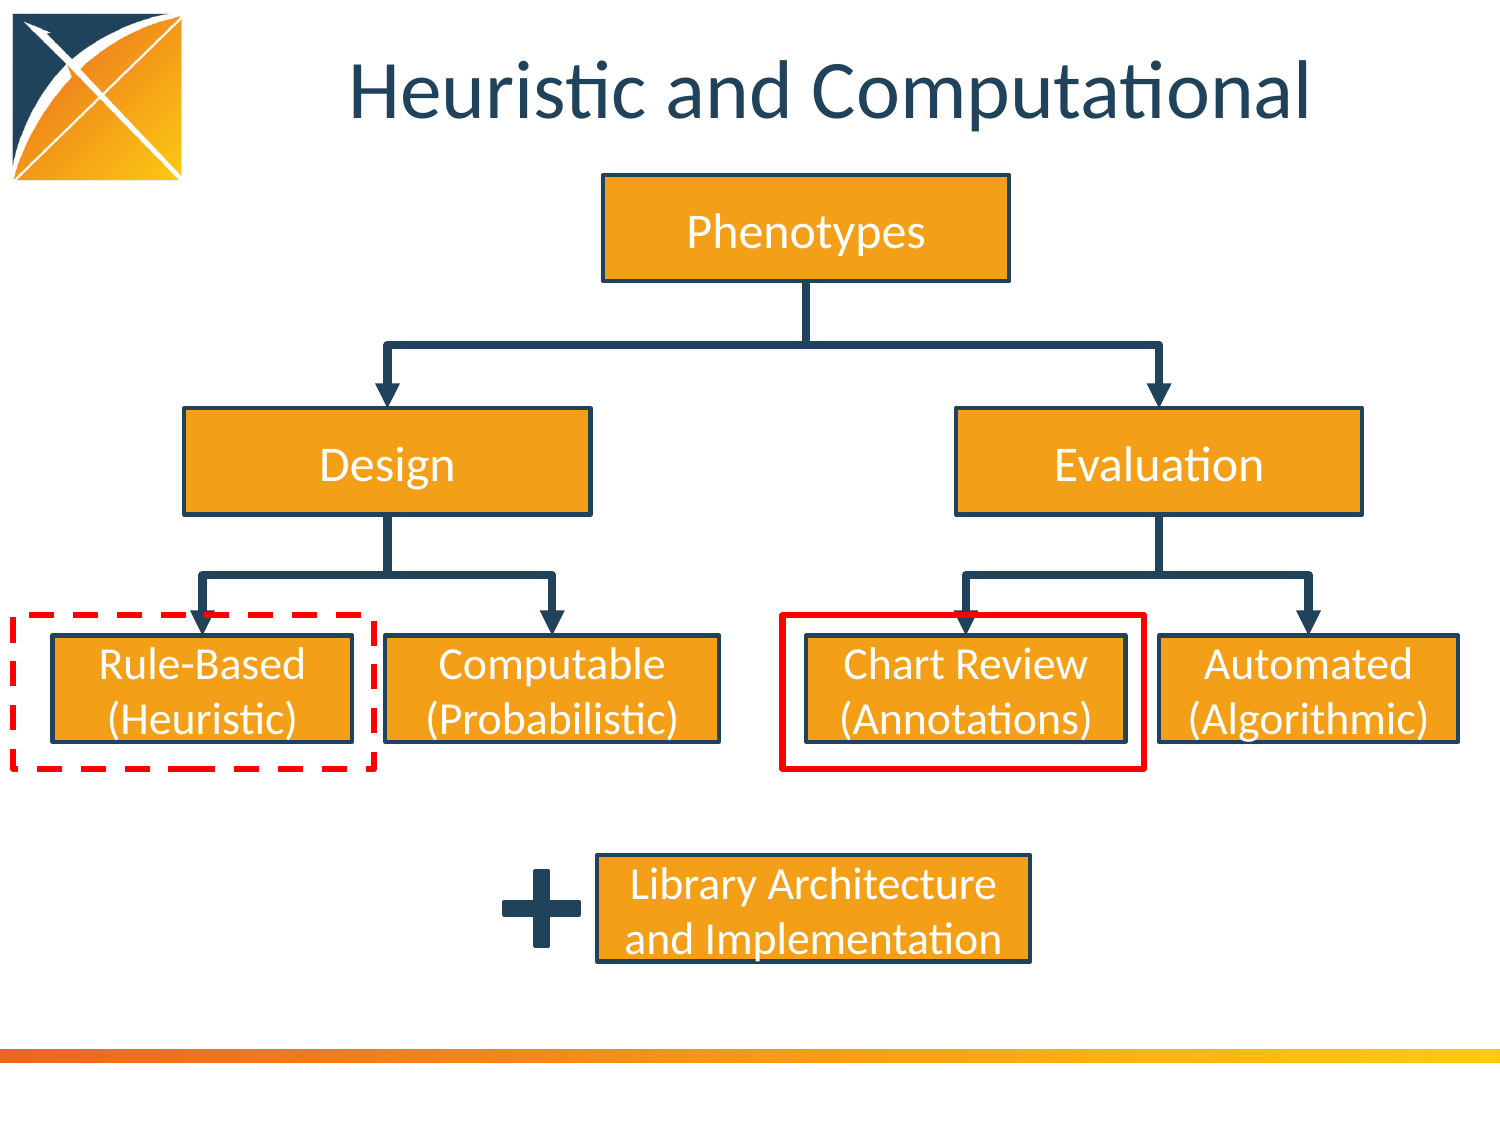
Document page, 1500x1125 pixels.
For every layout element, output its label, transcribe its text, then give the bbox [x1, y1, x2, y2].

text_box Heuristic and Computational [212, 16, 1450, 155]
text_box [1001, 478, 1124, 672]
text_box Library Architecture and Implementation [595, 853, 1032, 964]
text_box [780, 613, 1146, 771]
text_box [234, 482, 356, 668]
picture [0, 0, 206, 200]
text_box [502, 869, 581, 948]
text_box Design [182, 406, 527, 517]
text_box Computable (Probabilistic) [383, 633, 721, 744]
text_box Evaluation [1052, 406, 1364, 517]
text_box Automated (Algorithmic) [1157, 633, 1460, 744]
text_box [11, 613, 376, 771]
text_box Phenotypes [666, 173, 913, 283]
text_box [533, 135, 661, 555]
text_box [918, 168, 1047, 522]
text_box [1173, 499, 1295, 650]
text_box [409, 492, 531, 658]
